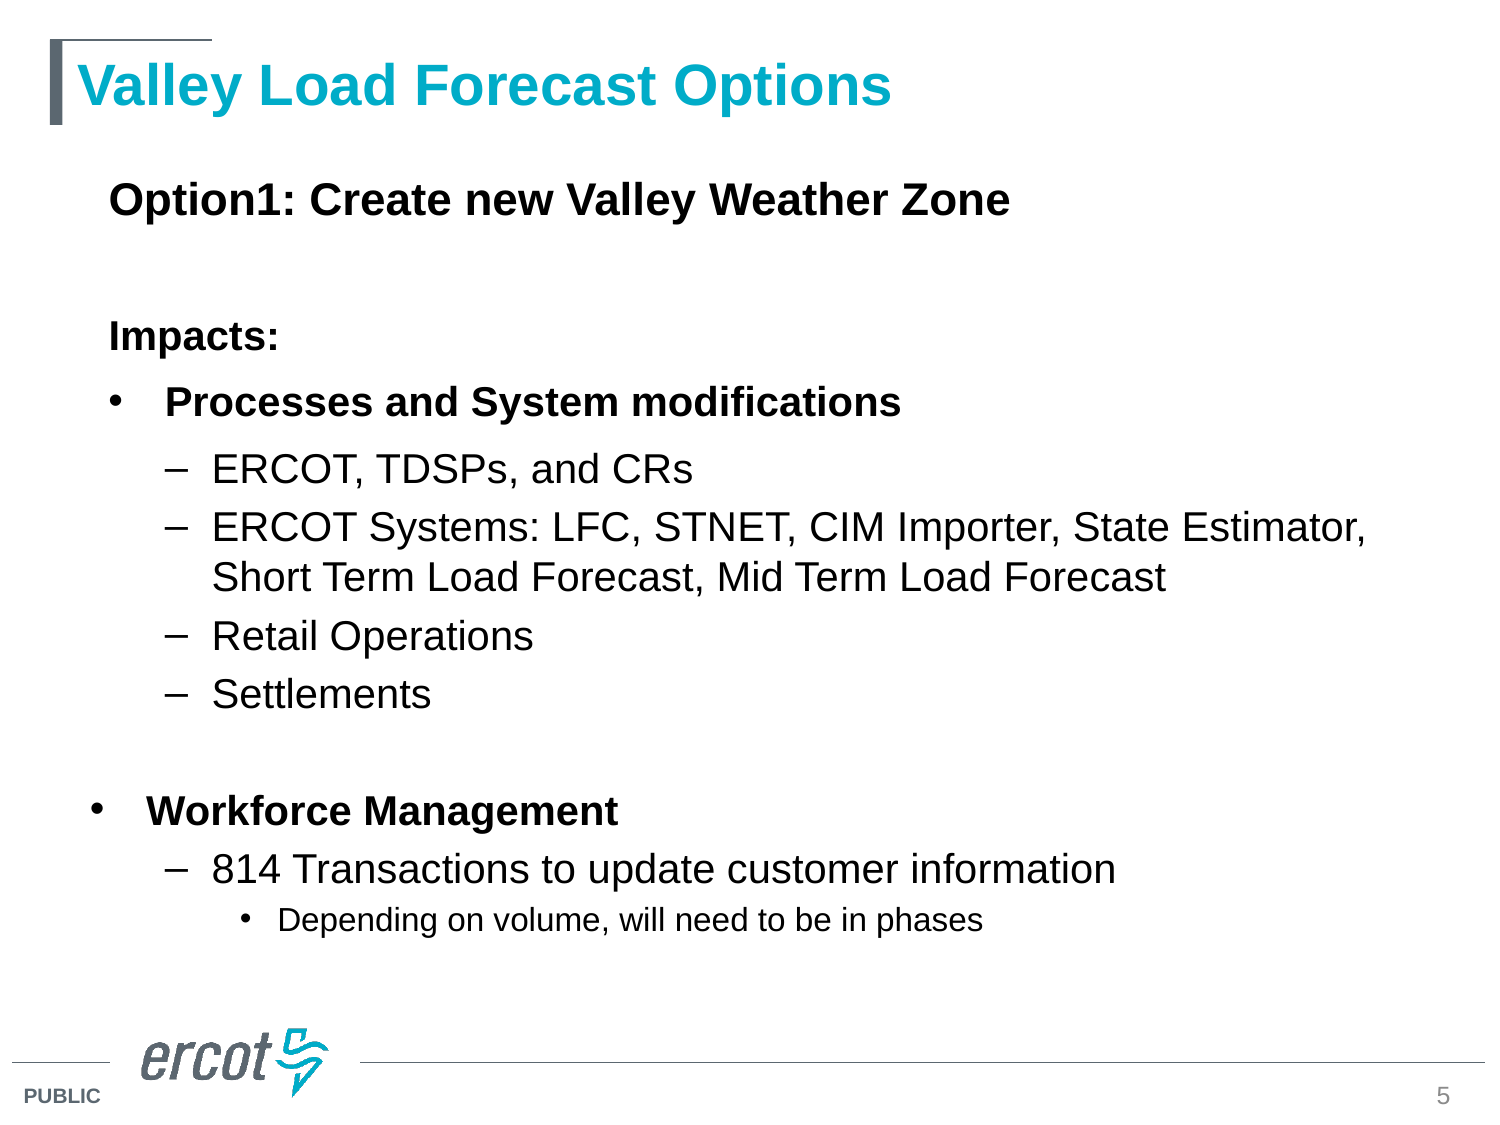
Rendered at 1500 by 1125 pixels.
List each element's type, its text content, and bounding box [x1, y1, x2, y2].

picture [137, 1024, 332, 1100]
title Valley Load Forecast Options [62, 39, 1450, 125]
text_box Option1: Create new Valley Weather Zone Impacts: Processes and System modifications ERCOT, TDSPs, and CRs ERCOT Systems: LFC, STNET, CIM Importer, State Estimator, Short Term Load Forecast, Mid Term Load Forecast Retail Operations Settlements Workforce Management 814 Transactions to update customer information Depending on volume, will need to be in phases [74, 162, 1425, 947]
slide_number 5 [1400, 1076, 1488, 1113]
